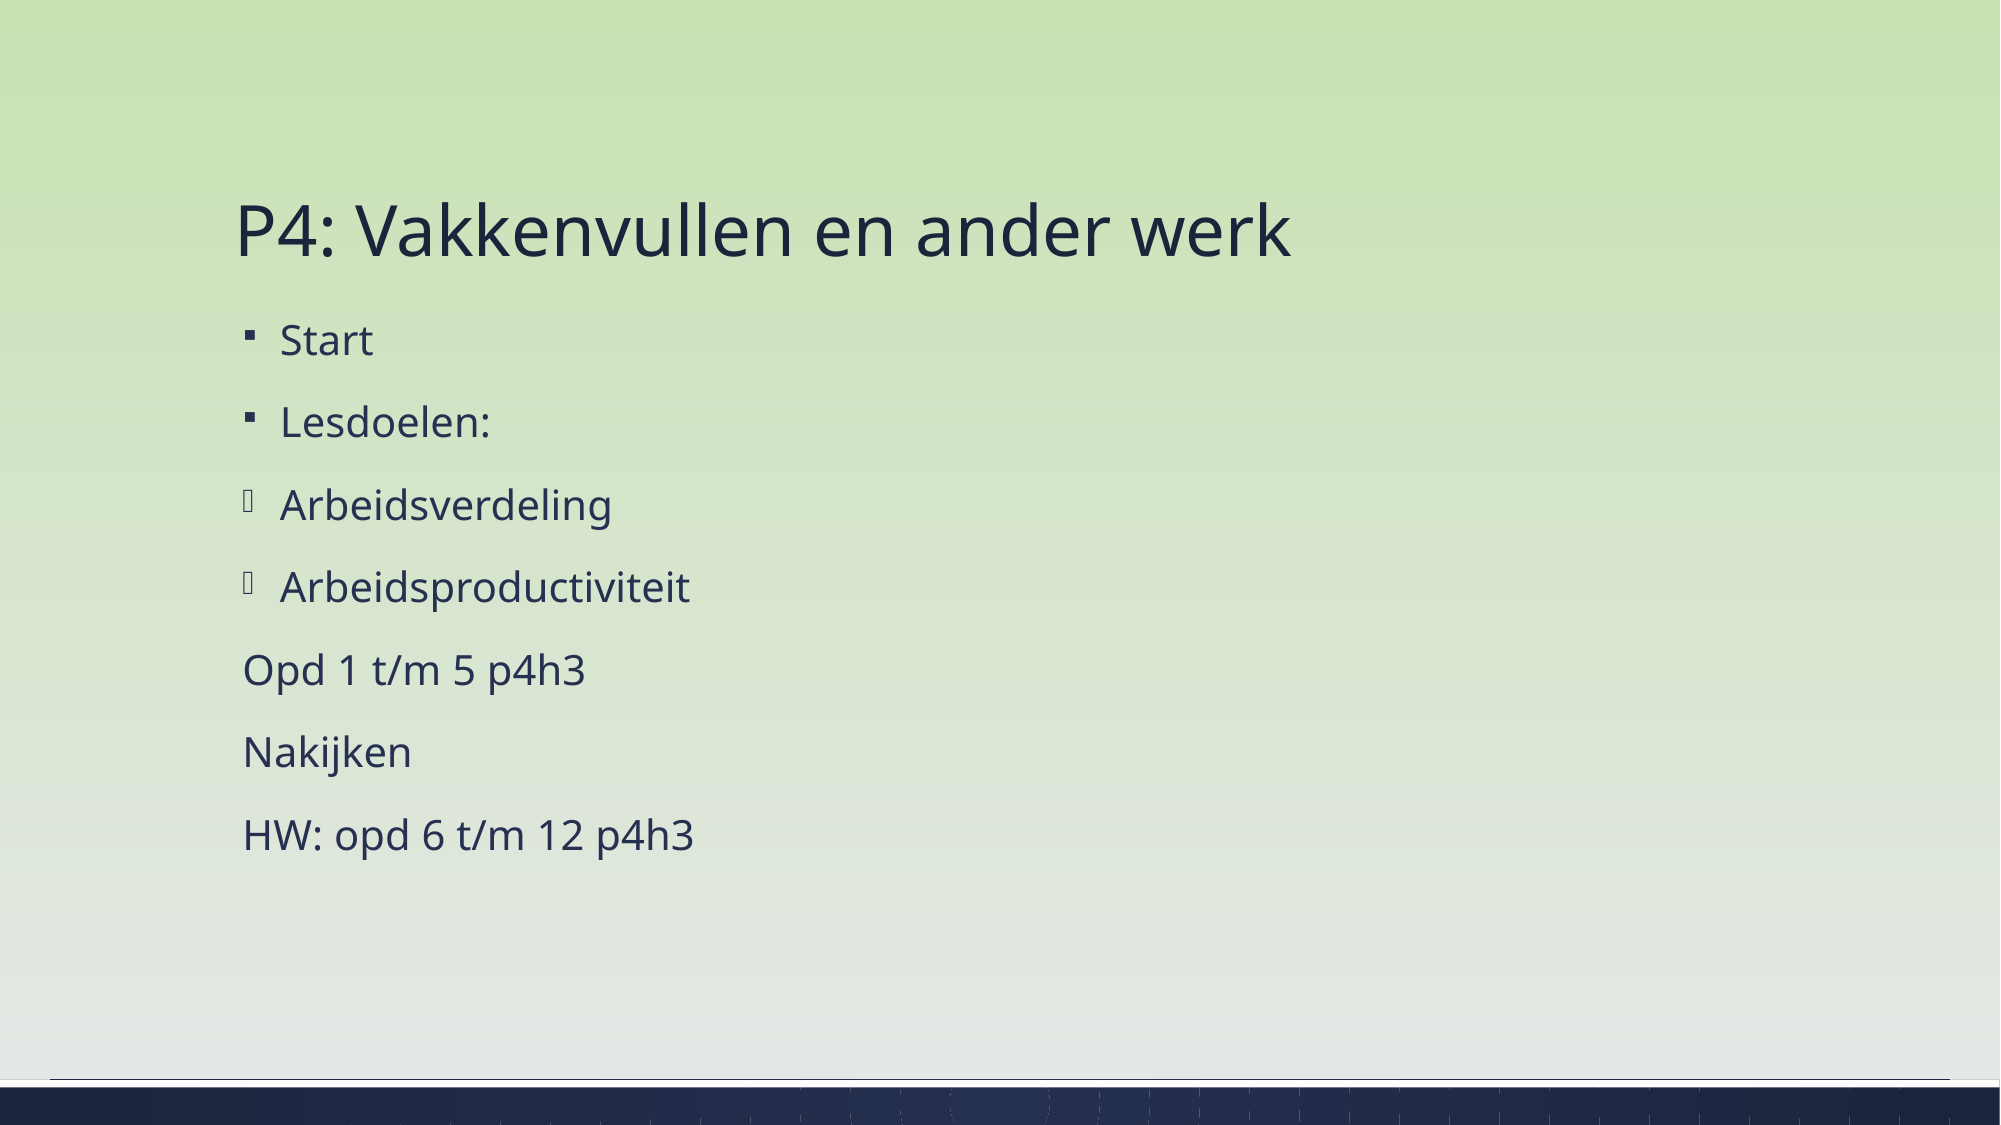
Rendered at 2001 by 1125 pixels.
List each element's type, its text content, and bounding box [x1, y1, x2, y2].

list Start Lesdoelen: Arbeidsverdeling Arbeidsproductiviteit Opd 1 t/m 5 p4h3 Nakijken HW: opd 6 t/m 12 p4h3 [219, 311, 1780, 990]
title P4: Vakkenvullen en ander werk [219, 76, 1780, 279]
